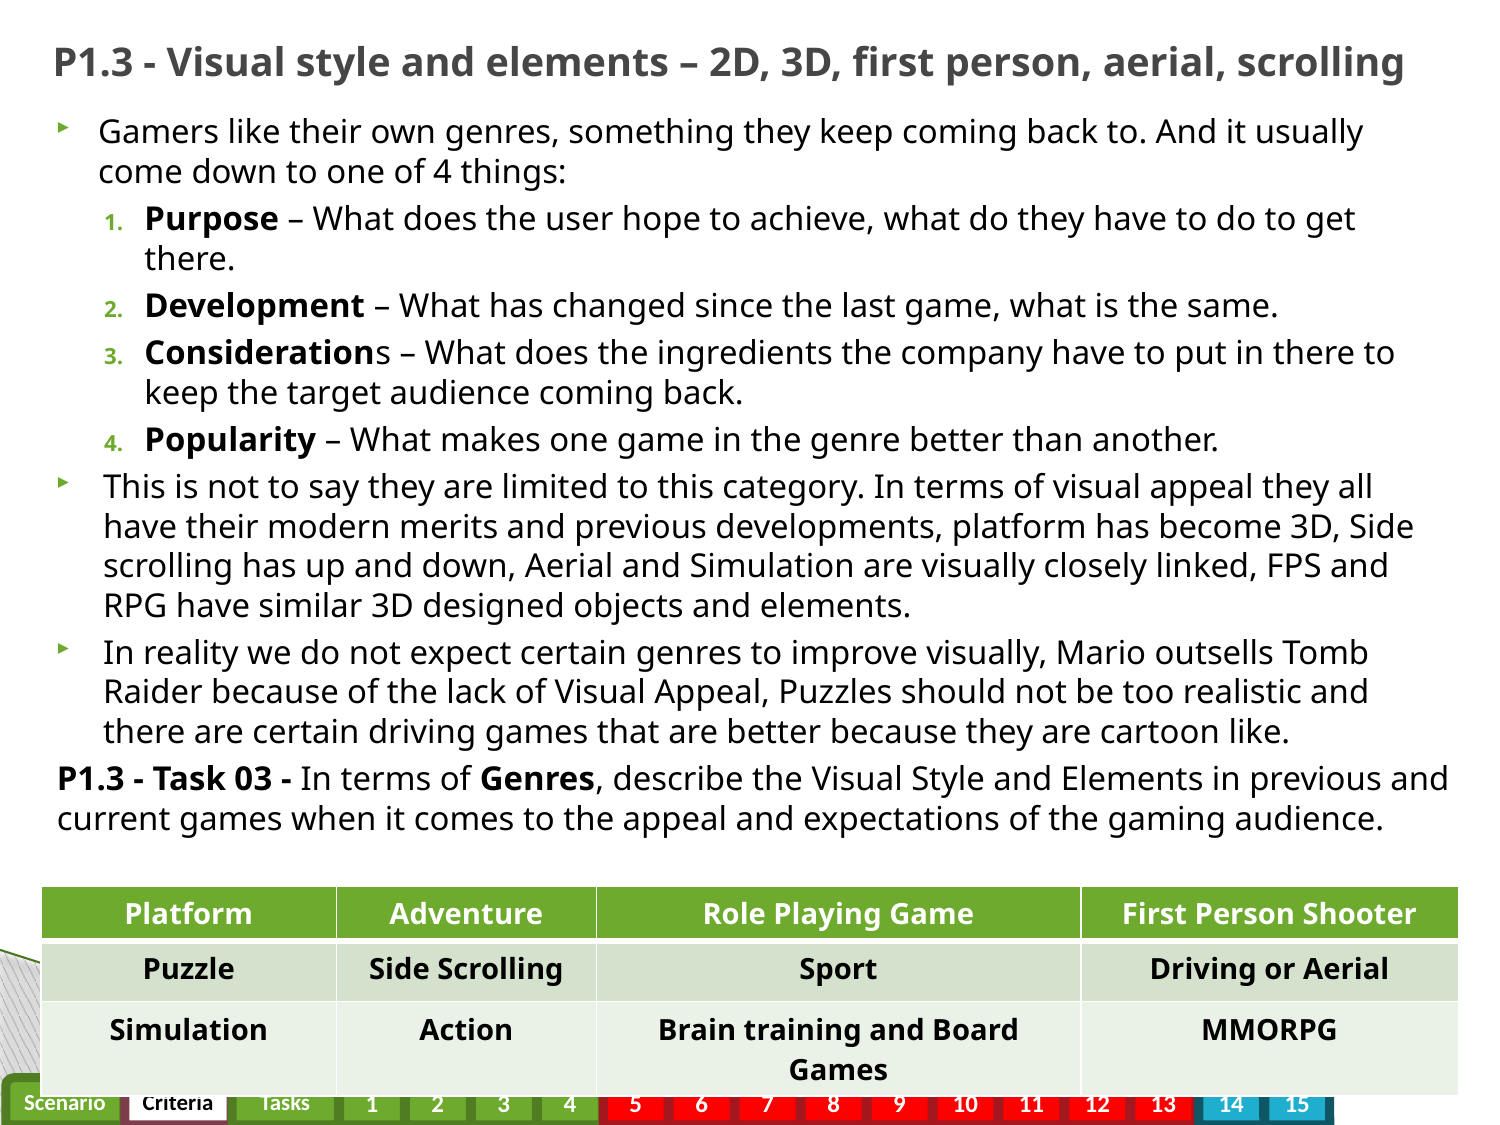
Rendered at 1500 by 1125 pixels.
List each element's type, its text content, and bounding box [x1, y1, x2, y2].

table_cell Brain training and Board Games [597, 1002, 1080, 1095]
table_cell Simulation [42, 1002, 336, 1095]
table_header First Person Shooter [1082, 887, 1458, 938]
table_cell Side Scrolling [337, 944, 596, 1001]
list Gamers like their own genres, something they keep coming back to. And it usually come down to one of 4 things: Purpose – What does the user hope to achieve, what do they have to do to get there. Development – What has changed since the last game, what is the same. Considerations – What does the ingredients the company have to put in there to keep the target audience coming back. Popularity – What makes one game in the genre better than another. This is not to say they are limited to this category. In terms of visual appeal they all have their modern merits and previous developments, platform has become 3D, Side scrolling has up and down, Aerial and Simulation are visually closely linked, FPS and RPG have similar 3D designed objects and elements. In reality we do not expect certain genres to improve visually, Mario outsells Tomb Raider because of the lack of Visual Appeal, Puzzles should not be too realistic and there are certain driving games that are better because they are cartoon like. P1.3 - Task 03 - In terms of Genres, describe the Visual Style and Elements in previous and current games when it comes to the appeal and expectations of the gaming audience. [41, 103, 1471, 870]
table_cell Sport [597, 944, 1080, 1001]
table_cell Puzzle [42, 944, 336, 1001]
table_header Role Playing Game [597, 887, 1080, 938]
table_header Platform [42, 887, 336, 938]
table_cell Action [337, 1002, 596, 1095]
table_header Adventure [337, 887, 596, 938]
text_box P1.3 - Visual style and elements – 2D, 3D, first person, aerial, scrolling [37, 19, 1471, 102]
table_cell Driving or Aerial [1082, 944, 1458, 1001]
table_cell MMORPG [1082, 1002, 1458, 1095]
